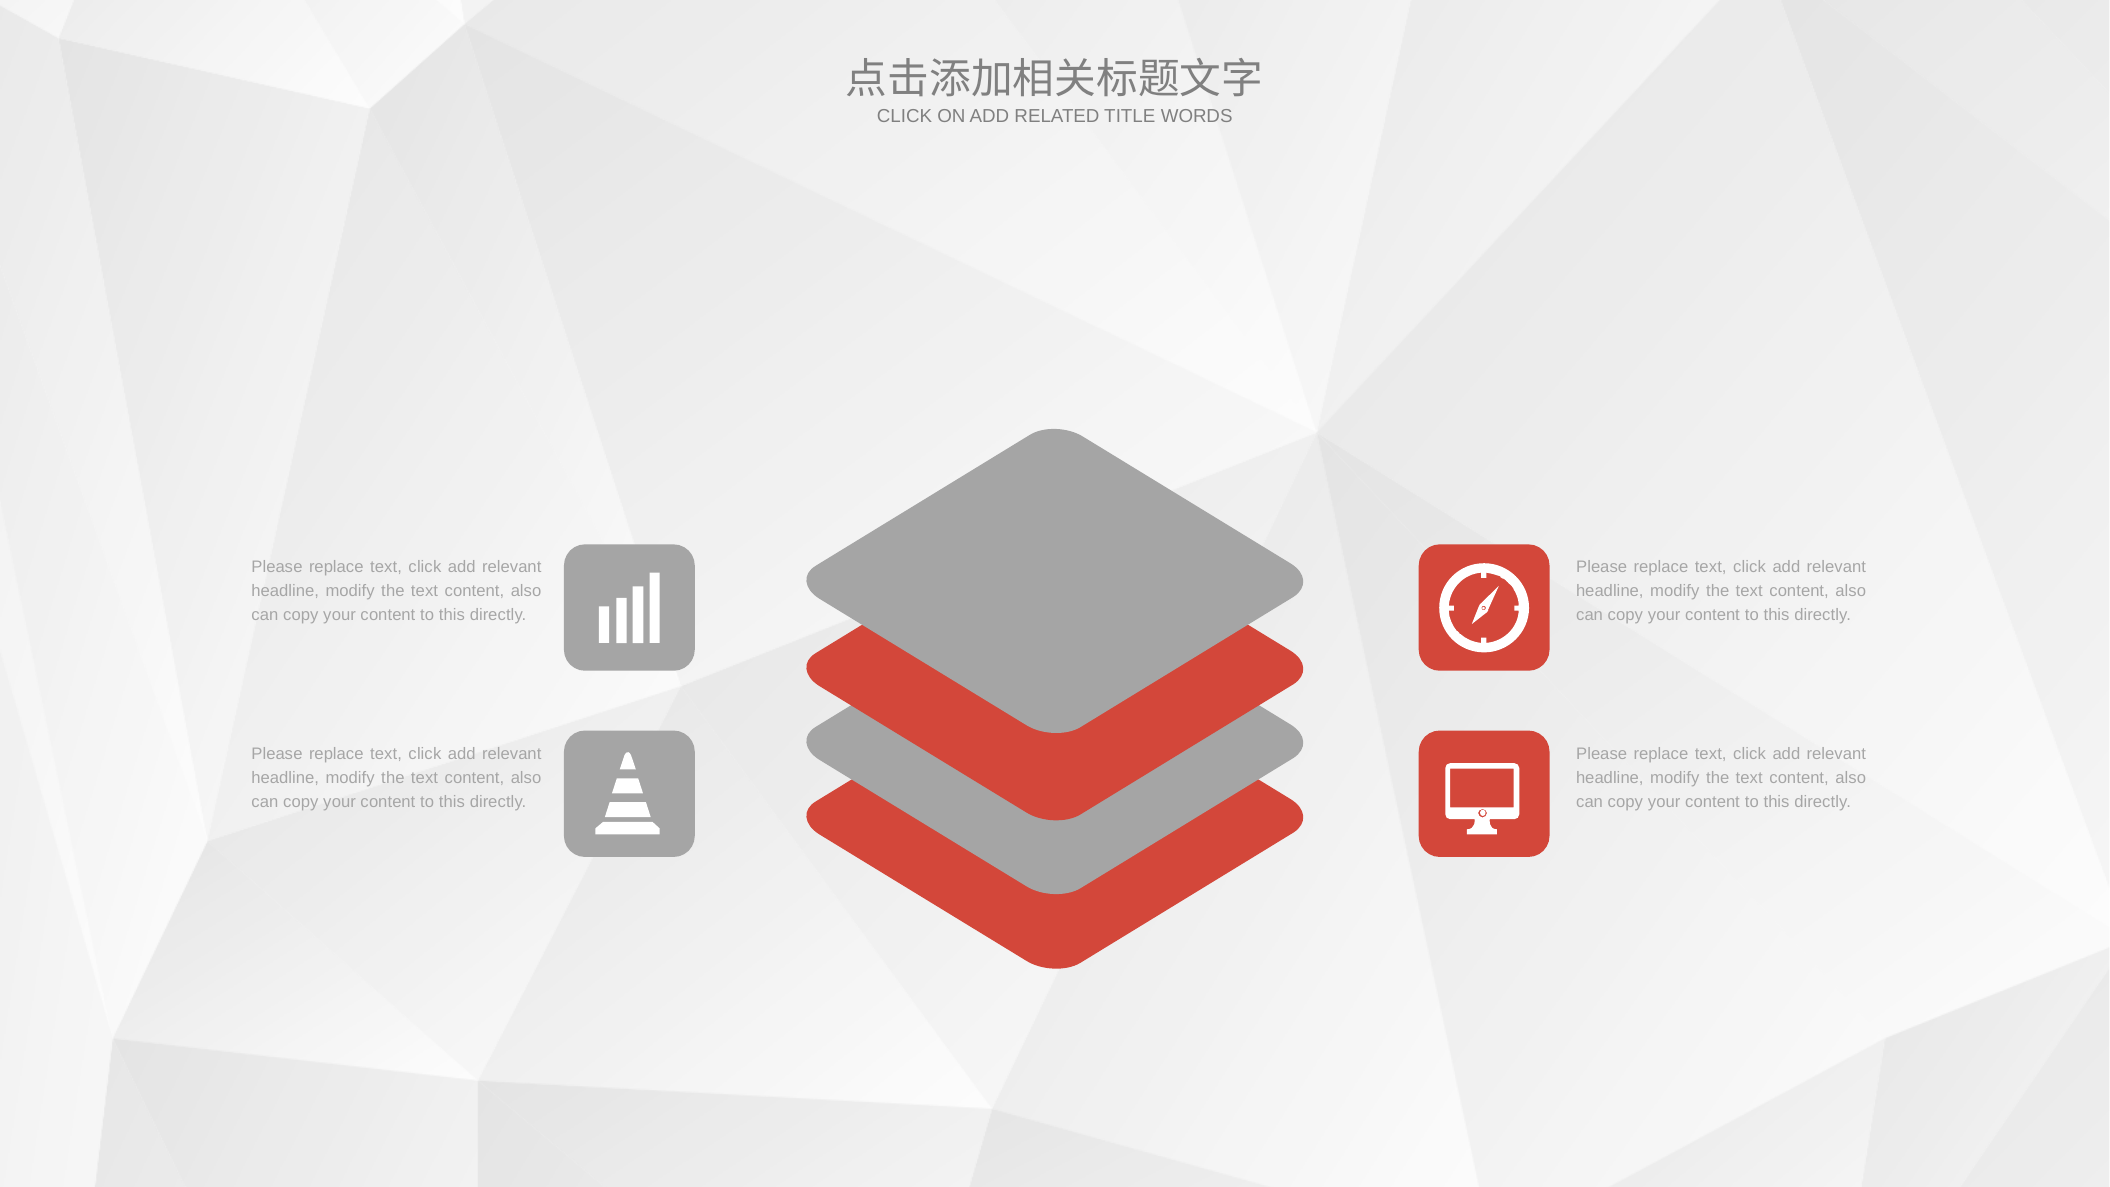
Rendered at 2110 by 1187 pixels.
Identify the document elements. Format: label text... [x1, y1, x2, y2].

text_box [1417, 543, 1551, 672]
text_box [562, 543, 696, 672]
text_box [595, 821, 660, 835]
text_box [1439, 563, 1530, 653]
text_box 点击添加相关标题文字 [803, 44, 1307, 107]
picture [0, 0, 2110, 1187]
text_box Please replace text, click add relevant headline, modify the text content, also can copy your content to this directly. [1576, 552, 1867, 625]
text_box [598, 572, 660, 644]
text_box CLICK ON ADD RELATED TITLE WORDS [852, 95, 1257, 130]
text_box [1445, 763, 1520, 835]
text_box [604, 802, 651, 818]
text_box [806, 705, 1304, 895]
text_box Please replace text, click add relevant headline, modify the text content, also can copy your content to this directly. [251, 552, 542, 625]
text_box [806, 780, 1304, 969]
text_box Please replace text, click add relevant headline, modify the text content, also can copy your content to this directly. [251, 738, 542, 811]
text_box [806, 428, 1304, 733]
text_box Please replace text, click add relevant headline, modify the text content, also can copy your content to this directly. [1576, 738, 1867, 811]
text_box [611, 778, 643, 794]
text_box [1417, 729, 1551, 858]
text_box [806, 625, 1304, 821]
text_box [562, 729, 696, 858]
text_box [619, 752, 636, 770]
